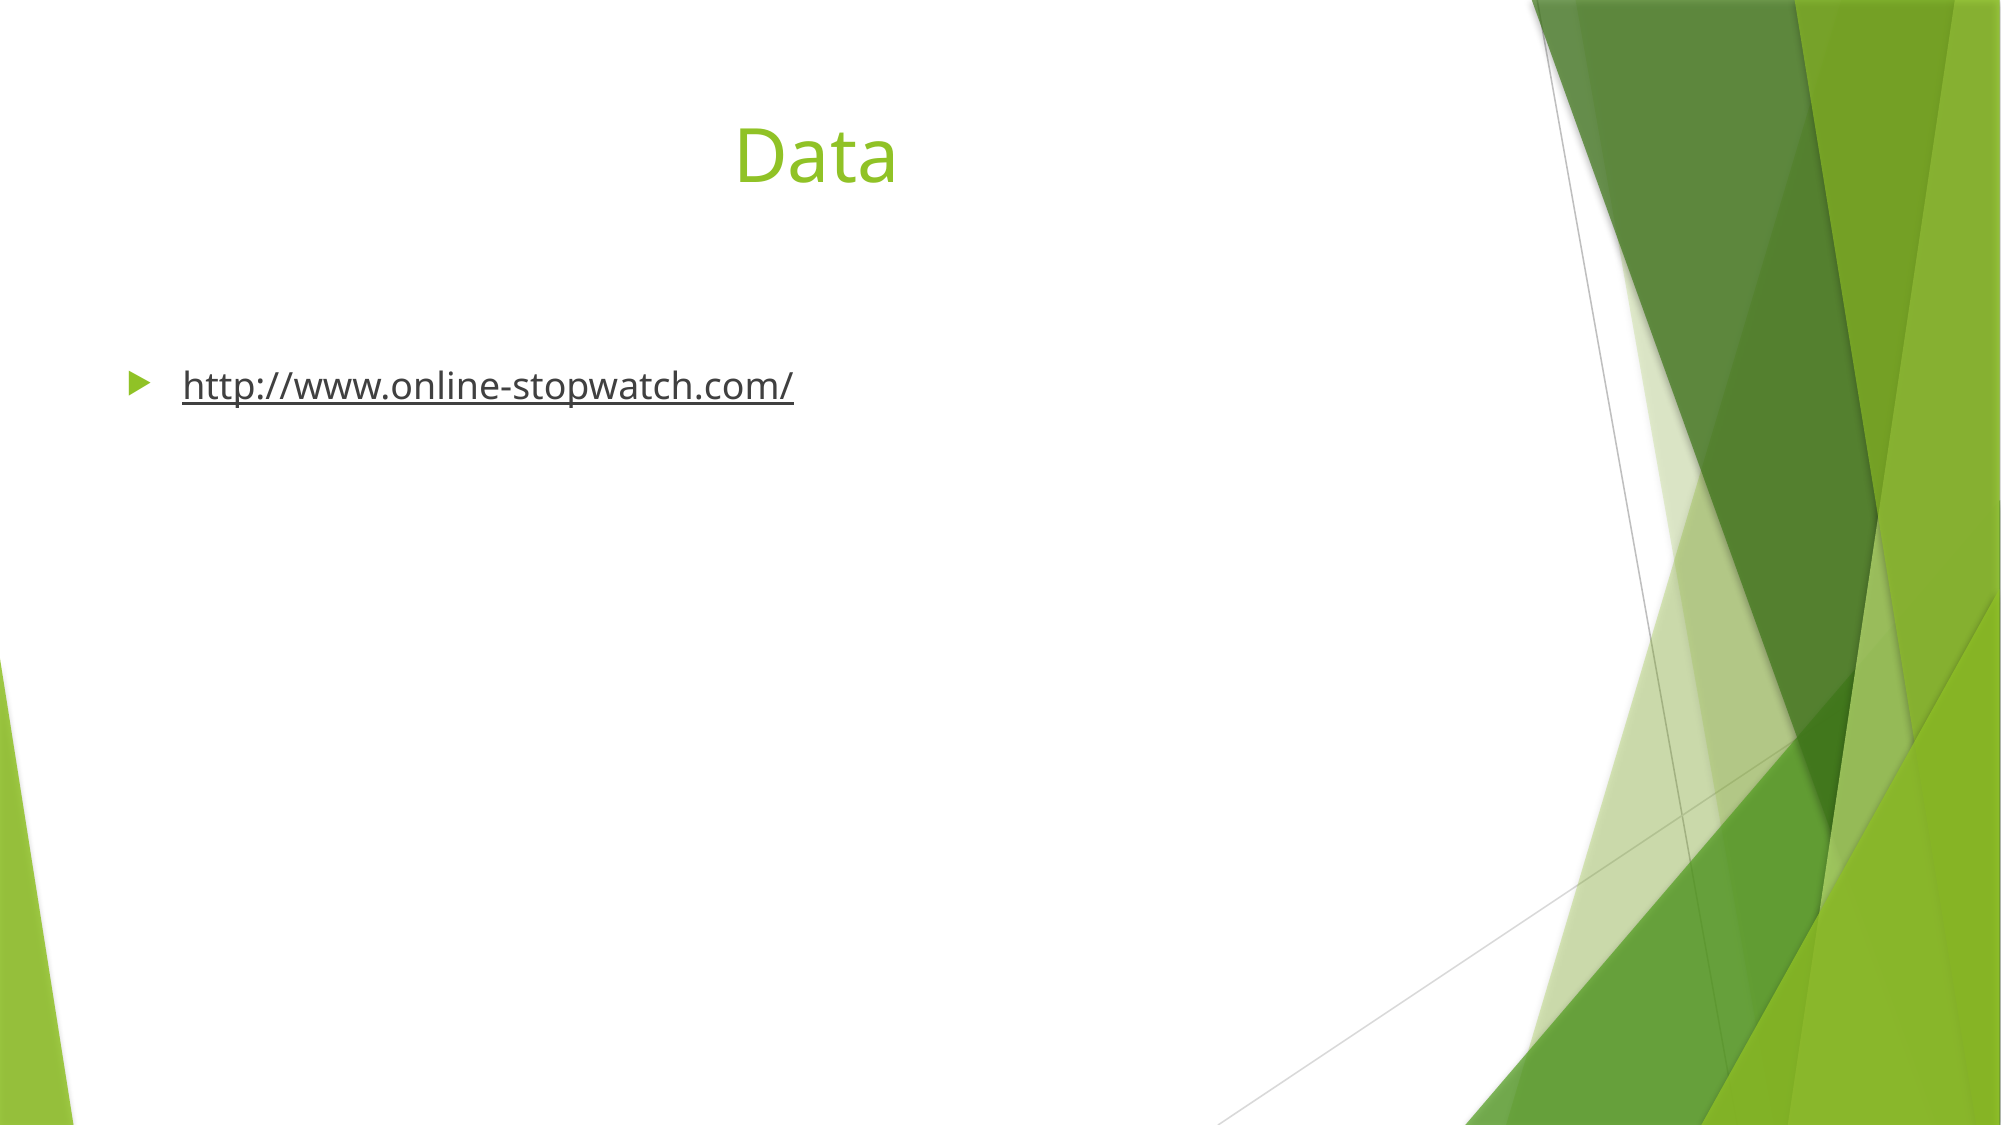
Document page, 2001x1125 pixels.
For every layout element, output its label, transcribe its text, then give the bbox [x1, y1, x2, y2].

title Data [111, 99, 1522, 317]
list http://www.online-stopwatch.com/ [111, 354, 1522, 992]
